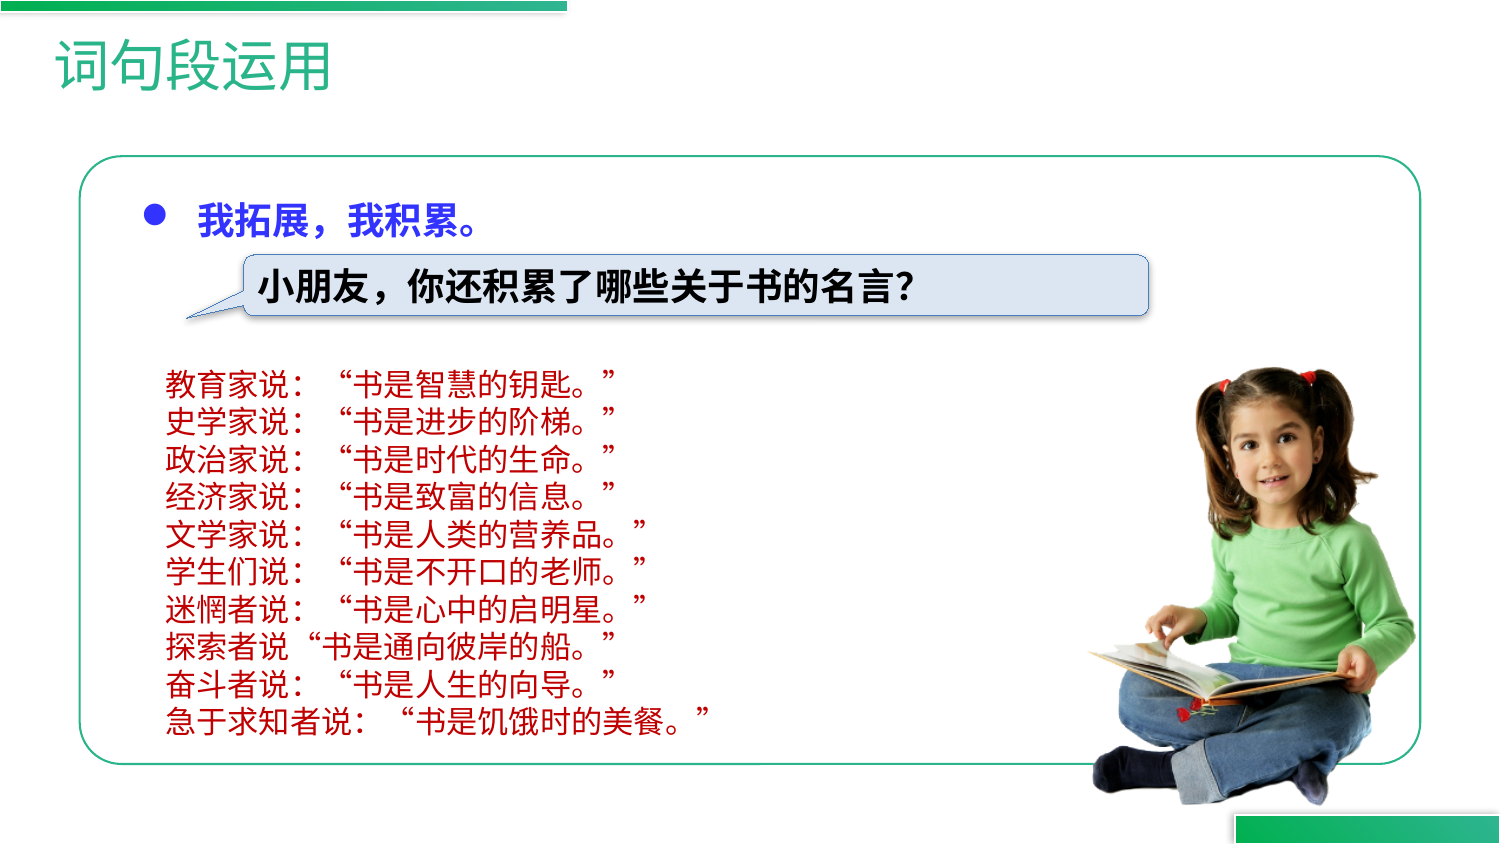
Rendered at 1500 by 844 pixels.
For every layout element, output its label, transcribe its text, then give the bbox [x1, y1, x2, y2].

text_box 小朋友，你还积累了哪些关于书的名言？ [186, 254, 1149, 319]
picture [1086, 366, 1416, 807]
list 词句段运用 [41, 32, 382, 94]
text_box 教育家说：“书是智慧的钥匙。” 史学家说：“书是进步的阶梯。” 政治家说：“书是时代的生命。” 经济家说：“书是致富的信息。” 文学家说：“书是人类的营养品。” 学生们说：“书是不开口的老师。” 迷惘者说：“书是心中的启明星。” 探索者说“书是通向彼岸的船。” 奋斗者说：“书是人生的向导。” 急于求知者说：“书是饥饿时的美餐。” [153, 350, 1007, 755]
text_box 我拓展，我积累。 [129, 168, 509, 248]
